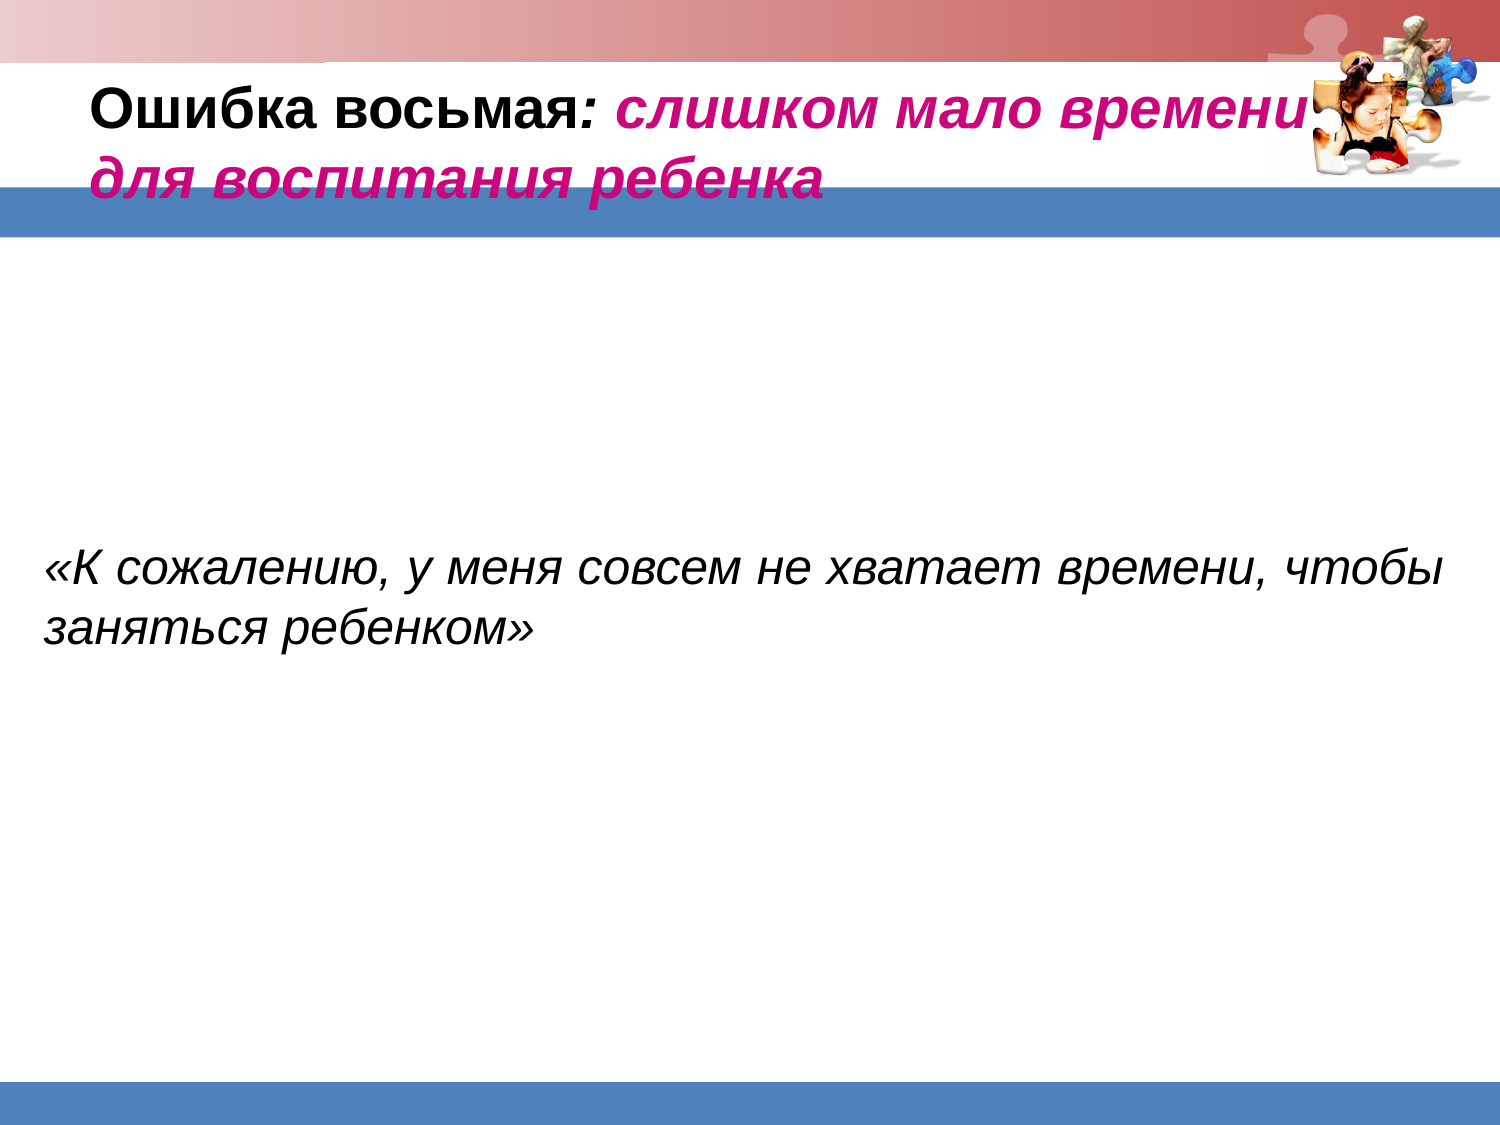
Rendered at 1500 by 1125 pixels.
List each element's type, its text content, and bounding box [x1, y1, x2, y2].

text_box Ошибка восьмая: слишком мало времени для воспитания ребенка [75, 62, 1425, 185]
picture [1265, 12, 1493, 185]
text_box [0, 1082, 1500, 1125]
text_box «К сожалению, у меня совсем не хватает времени, чтобы заняться ребенком» [29, 527, 1459, 662]
